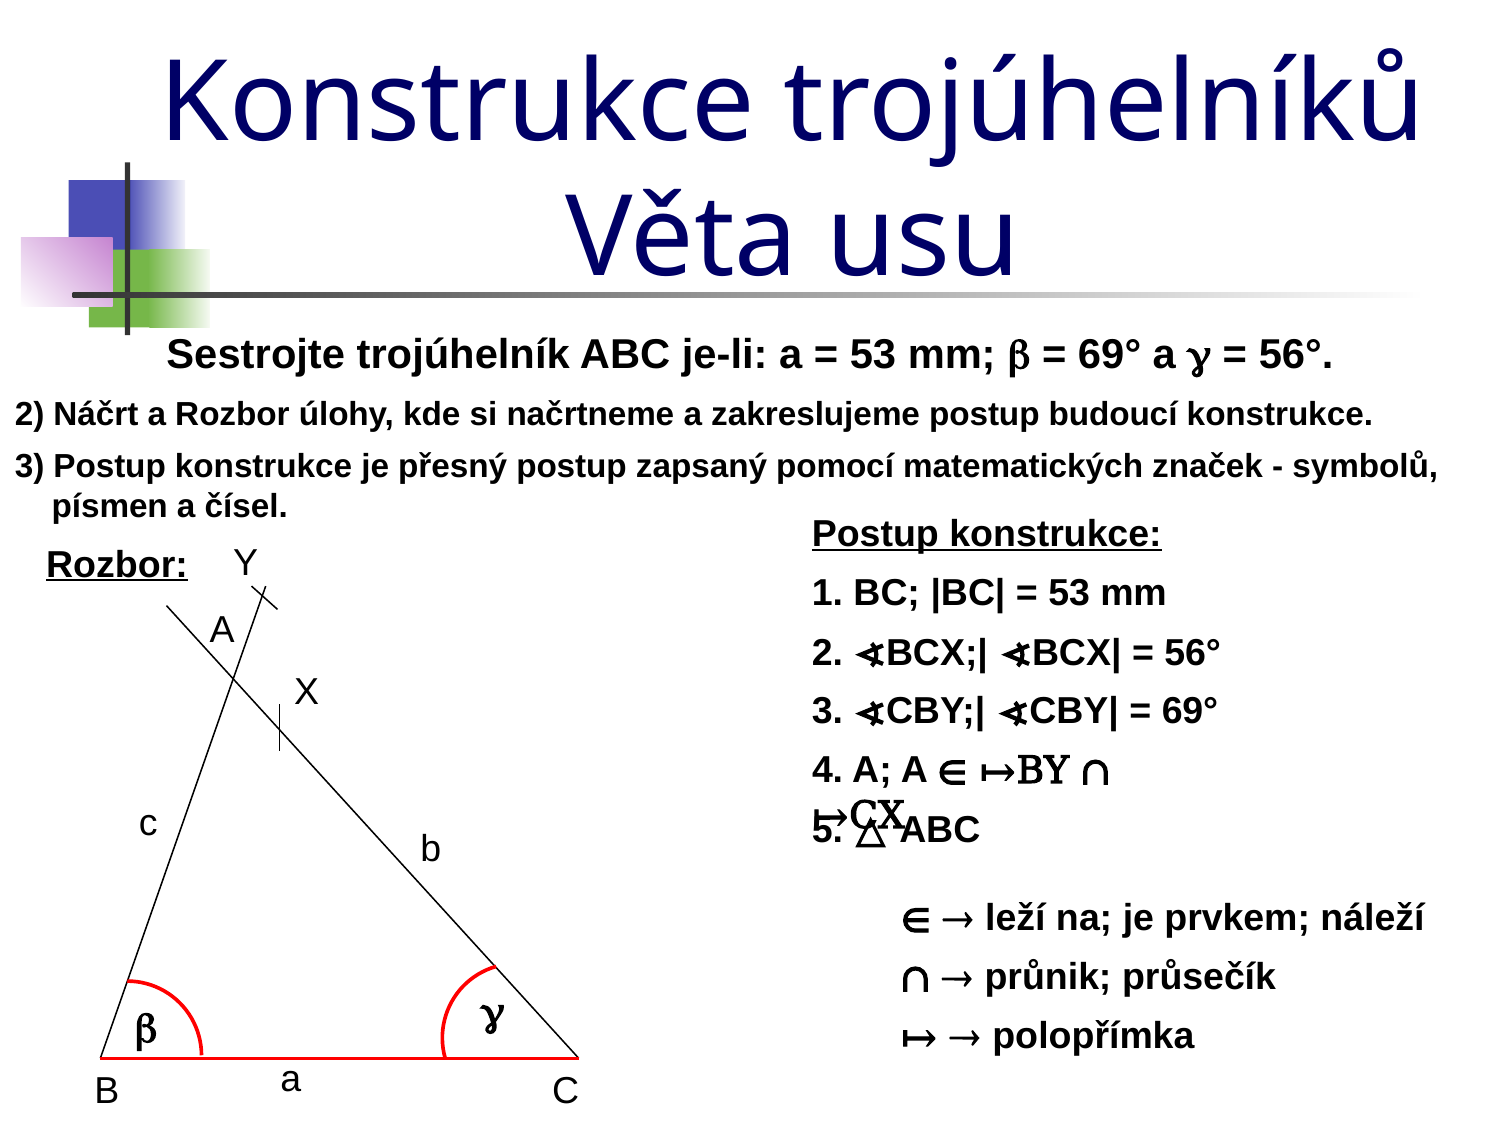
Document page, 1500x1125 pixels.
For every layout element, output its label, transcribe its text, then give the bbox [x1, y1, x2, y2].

text_box ∈  leží na; je prvkem; náleží [885, 885, 1441, 946]
text_box 5. △ ABC [797, 797, 1370, 857]
text_box 2. ∢BCX;| ∢BCX| = 56° [797, 620, 1370, 679]
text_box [271, 605, 579, 1058]
text_box Y [218, 530, 290, 591]
text_box Konstrukce trojúhelníků Věta usu [115, 42, 1471, 283]
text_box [251, 585, 278, 610]
text_box B [79, 1058, 151, 1119]
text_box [100, 585, 266, 1058]
text_box 3. ∢CBY;| ∢CBY| = 69° [797, 679, 1370, 739]
text_box 1. BC; |BC| = 53 mm [797, 562, 1370, 620]
text_box a [265, 1068, 337, 1107]
text_box Rozbor: [31, 532, 209, 593]
text_box Postup konstrukce: [797, 501, 1370, 562]
text_box 3) Postup konstrukce je přesný postup zapsaný pomocí matematických značek - symbolů, písmen a čísel. [0, 436, 1500, 532]
text_box 2) Náčrt a Rozbor úlohy, kde si načrtneme a zakreslujeme postup budoucí konstrukce. [0, 384, 1500, 436]
text_box Sestrojte trojúhelník ABC je-li: a = 53 mm; b = 69° a g = 56°. [0, 319, 1500, 384]
text_box ↦  polopřímka [885, 1003, 1323, 1064]
text_box C [537, 1058, 609, 1119]
text_box 4. A; A ∈ ↦BY ∩ ↦CX [797, 738, 1199, 797]
text_box ∩  průnik; průsečík [885, 944, 1323, 1003]
